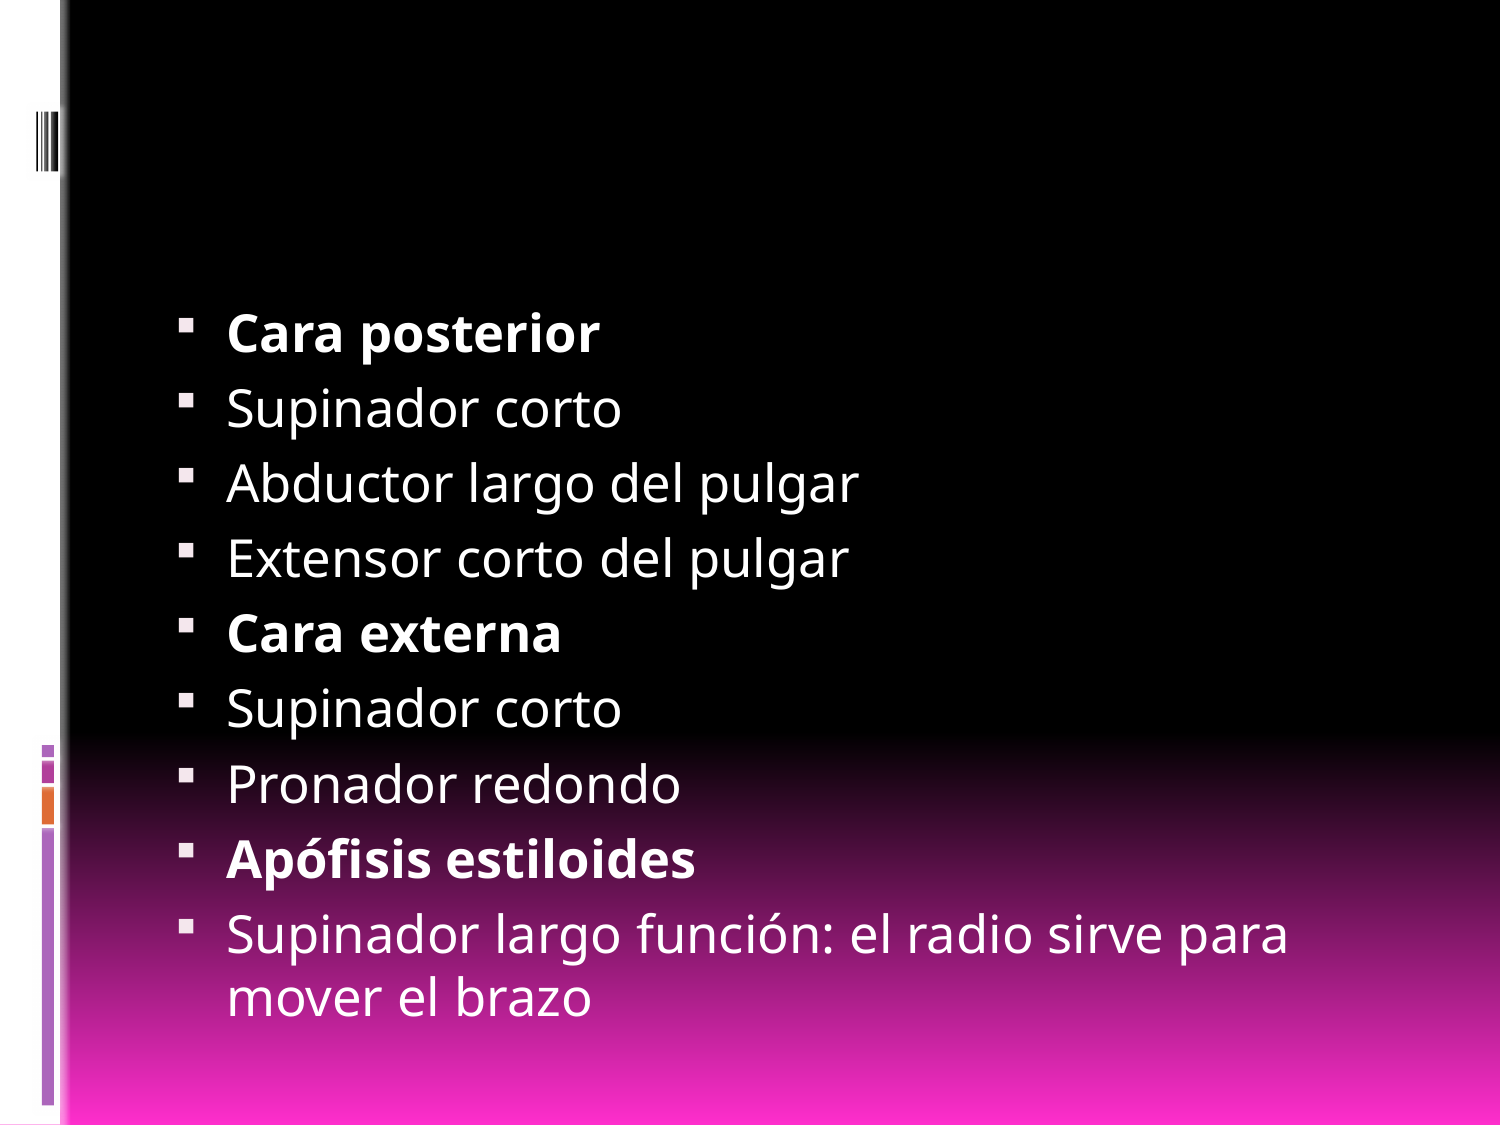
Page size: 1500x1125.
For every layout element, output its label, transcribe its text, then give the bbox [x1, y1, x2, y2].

list Cara posterior Supinador corto Abductor largo del pulgar Extensor corto del pulgar Cara externa Supinador corto Pronador redondo Apófisis estiloides Supinador largo función: el radio sirve para mover el brazo [150, 292, 1425, 1043]
